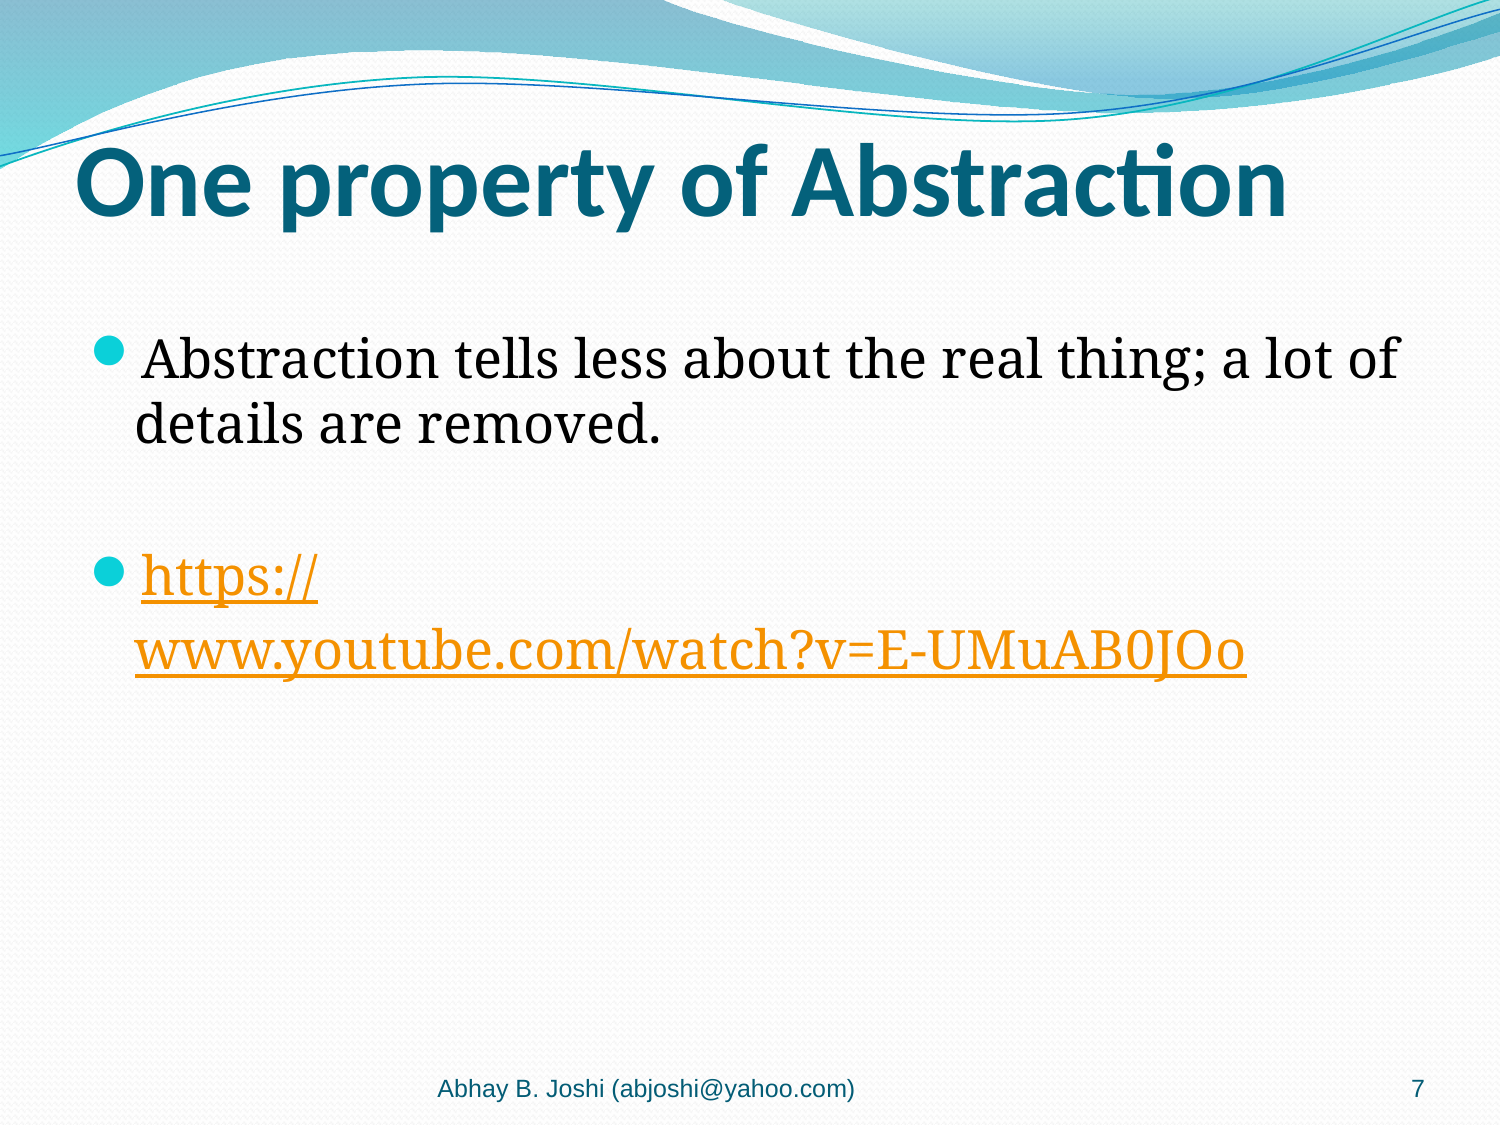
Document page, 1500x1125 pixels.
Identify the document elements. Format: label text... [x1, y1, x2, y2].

title One property of Abstraction [75, 50, 1425, 238]
footer Abhay B. Joshi (abjoshi@yahoo.com) [437, 1042, 988, 1103]
list Abstraction tells less about the real thing; a lot of details are removed. https://www.youtube.com/watch?v=E-UMuAB0JOo [75, 317, 1425, 1038]
slide_number 7 [1299, 1042, 1425, 1103]
